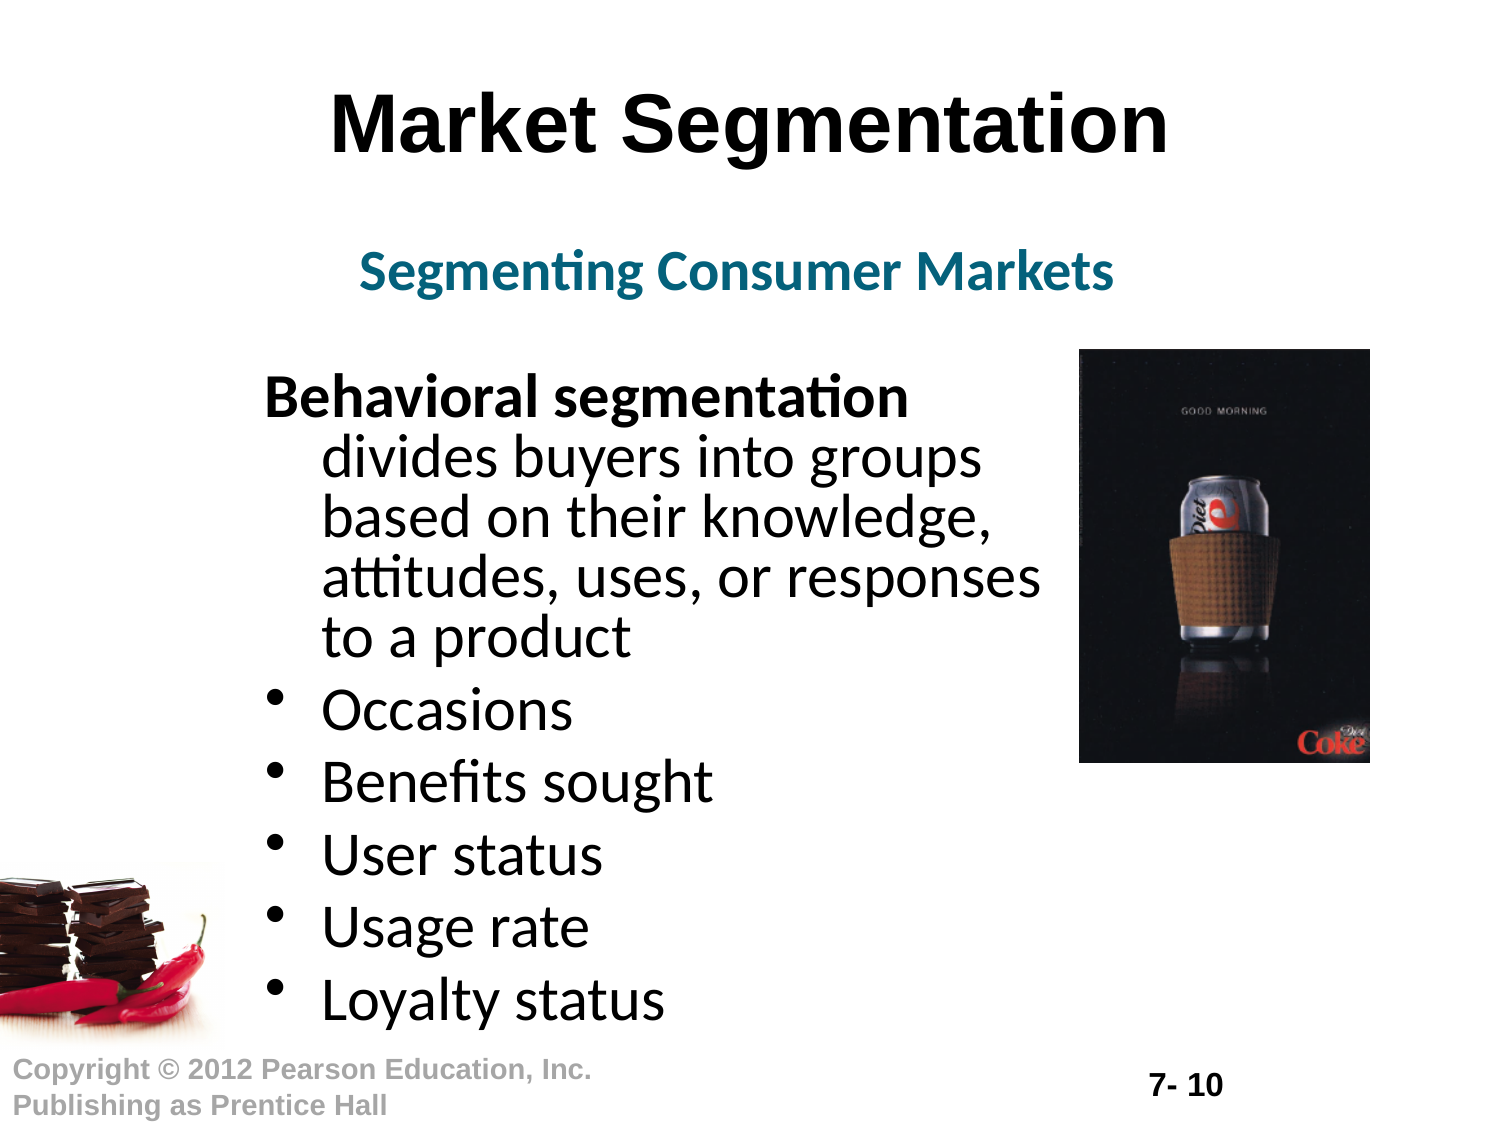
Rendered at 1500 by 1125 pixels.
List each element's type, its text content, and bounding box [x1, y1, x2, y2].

title Market Segmentation [112, 37, 1388, 226]
picture [1079, 349, 1370, 763]
list Behavioral segmentation divides buyers into groups based on their knowledge, attitudes, uses, or responses to a product Occasions Benefits sought User status Usage rate Loyalty status [249, 362, 1063, 1125]
picture [0, 862, 225, 1050]
list Segmenting Consumer Markets [149, 224, 1326, 288]
